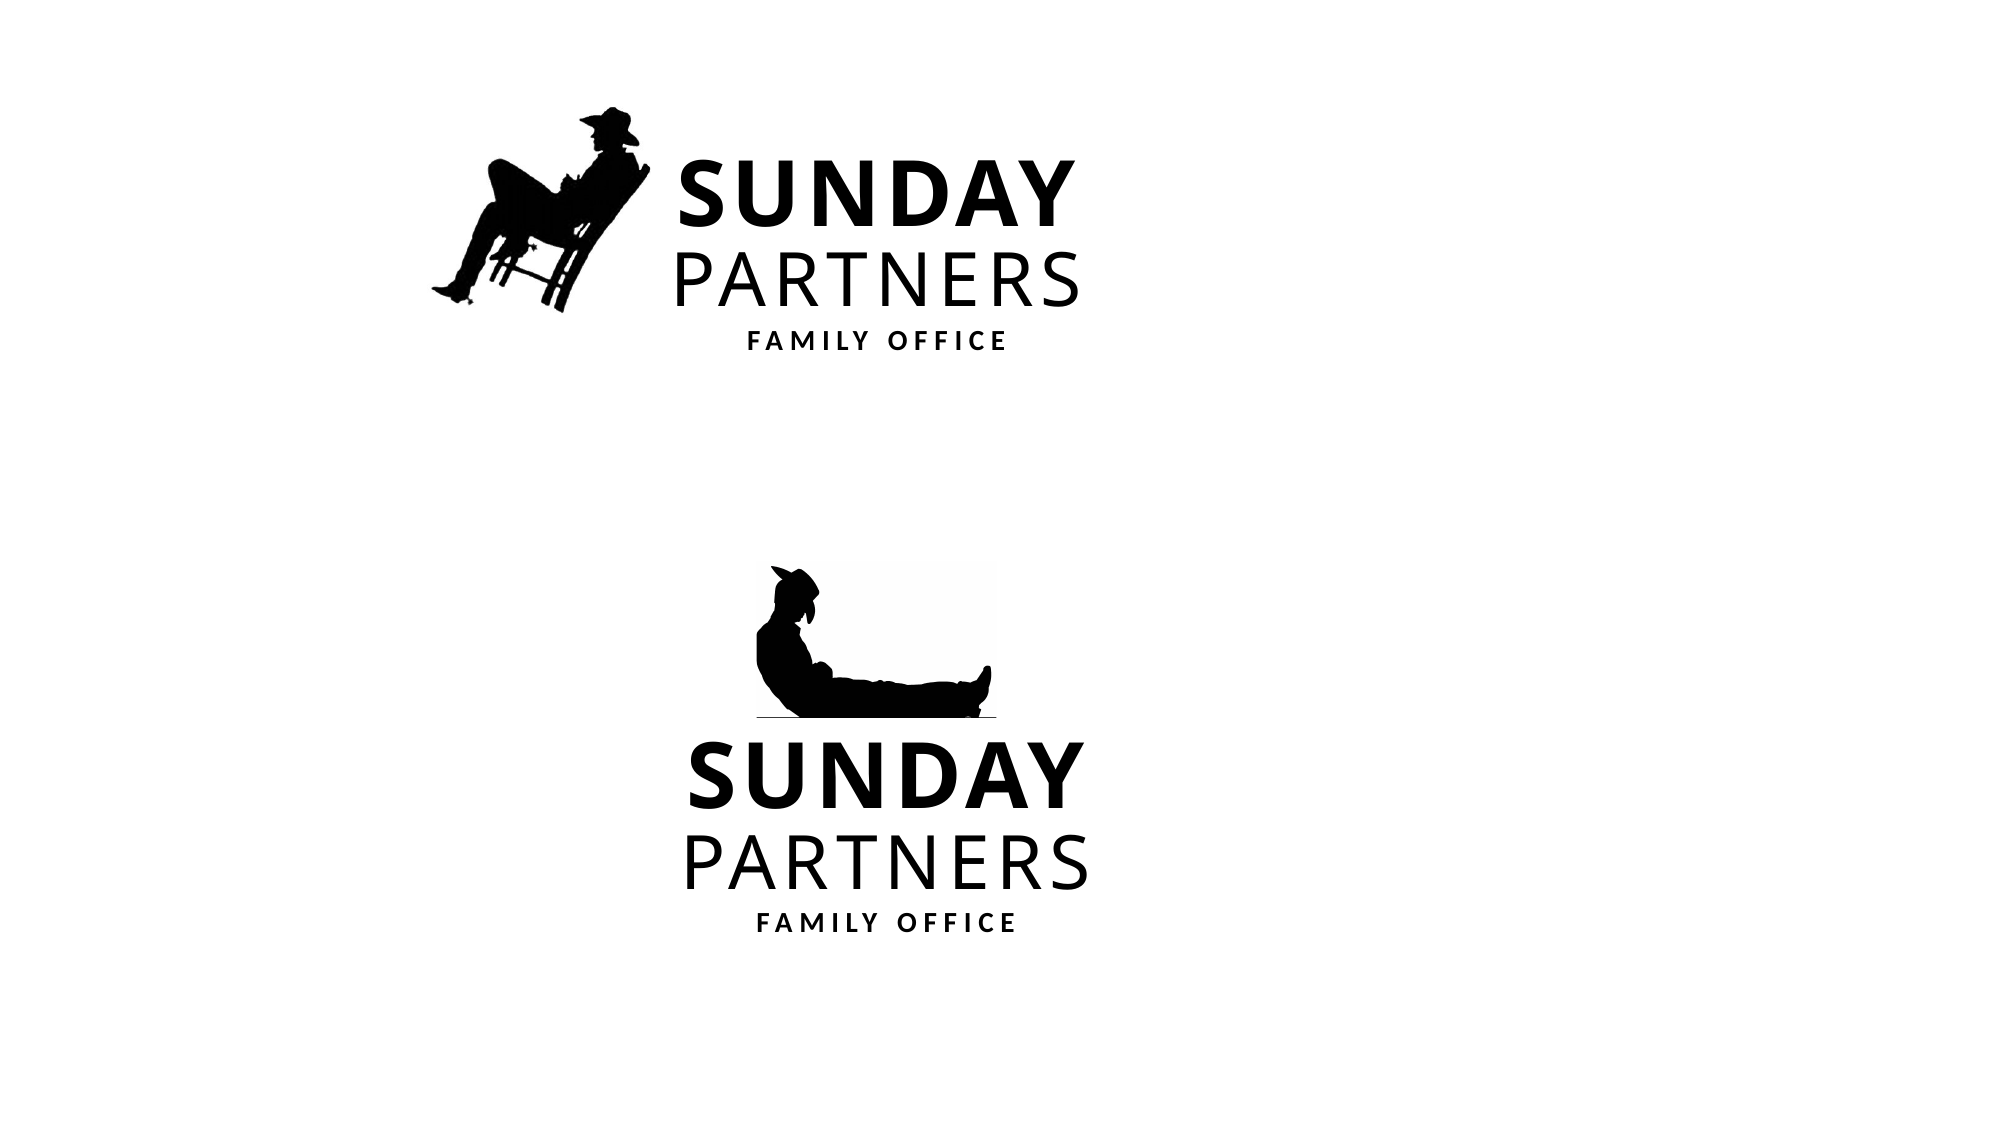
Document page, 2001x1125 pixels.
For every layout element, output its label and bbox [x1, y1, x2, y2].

text_box [412, 106, 1149, 384]
text_box [614, 561, 1158, 967]
